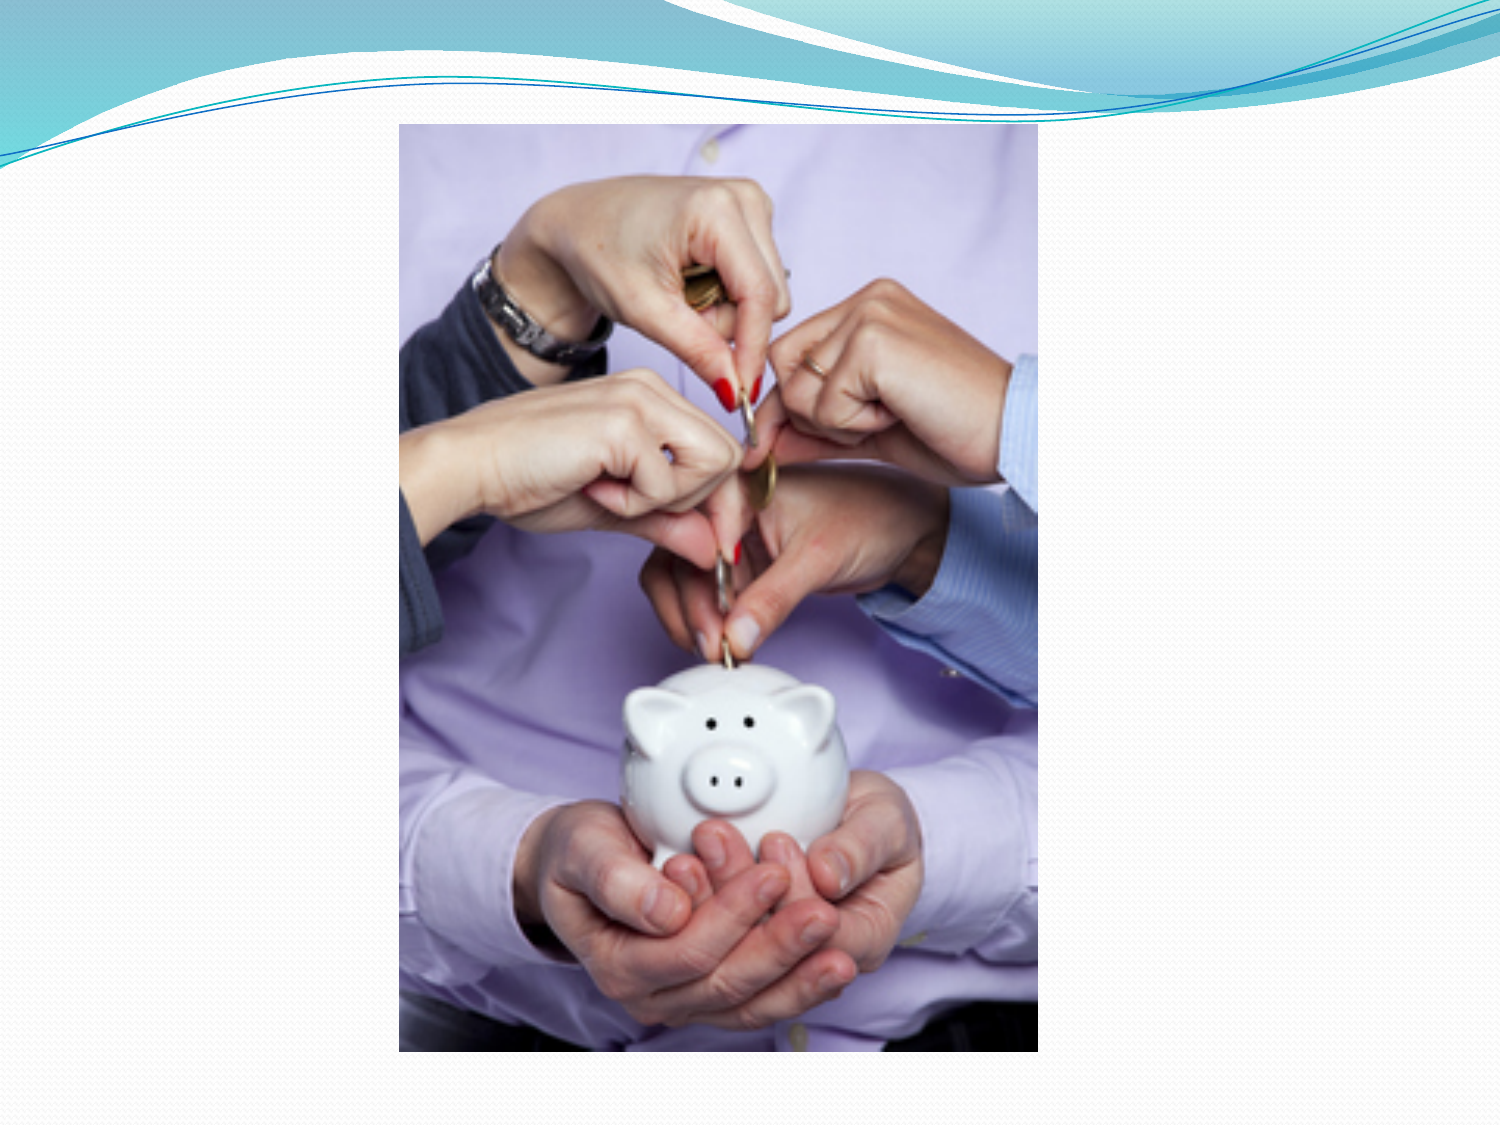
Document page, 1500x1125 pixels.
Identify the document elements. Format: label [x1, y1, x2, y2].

list [399, 124, 1038, 1052]
